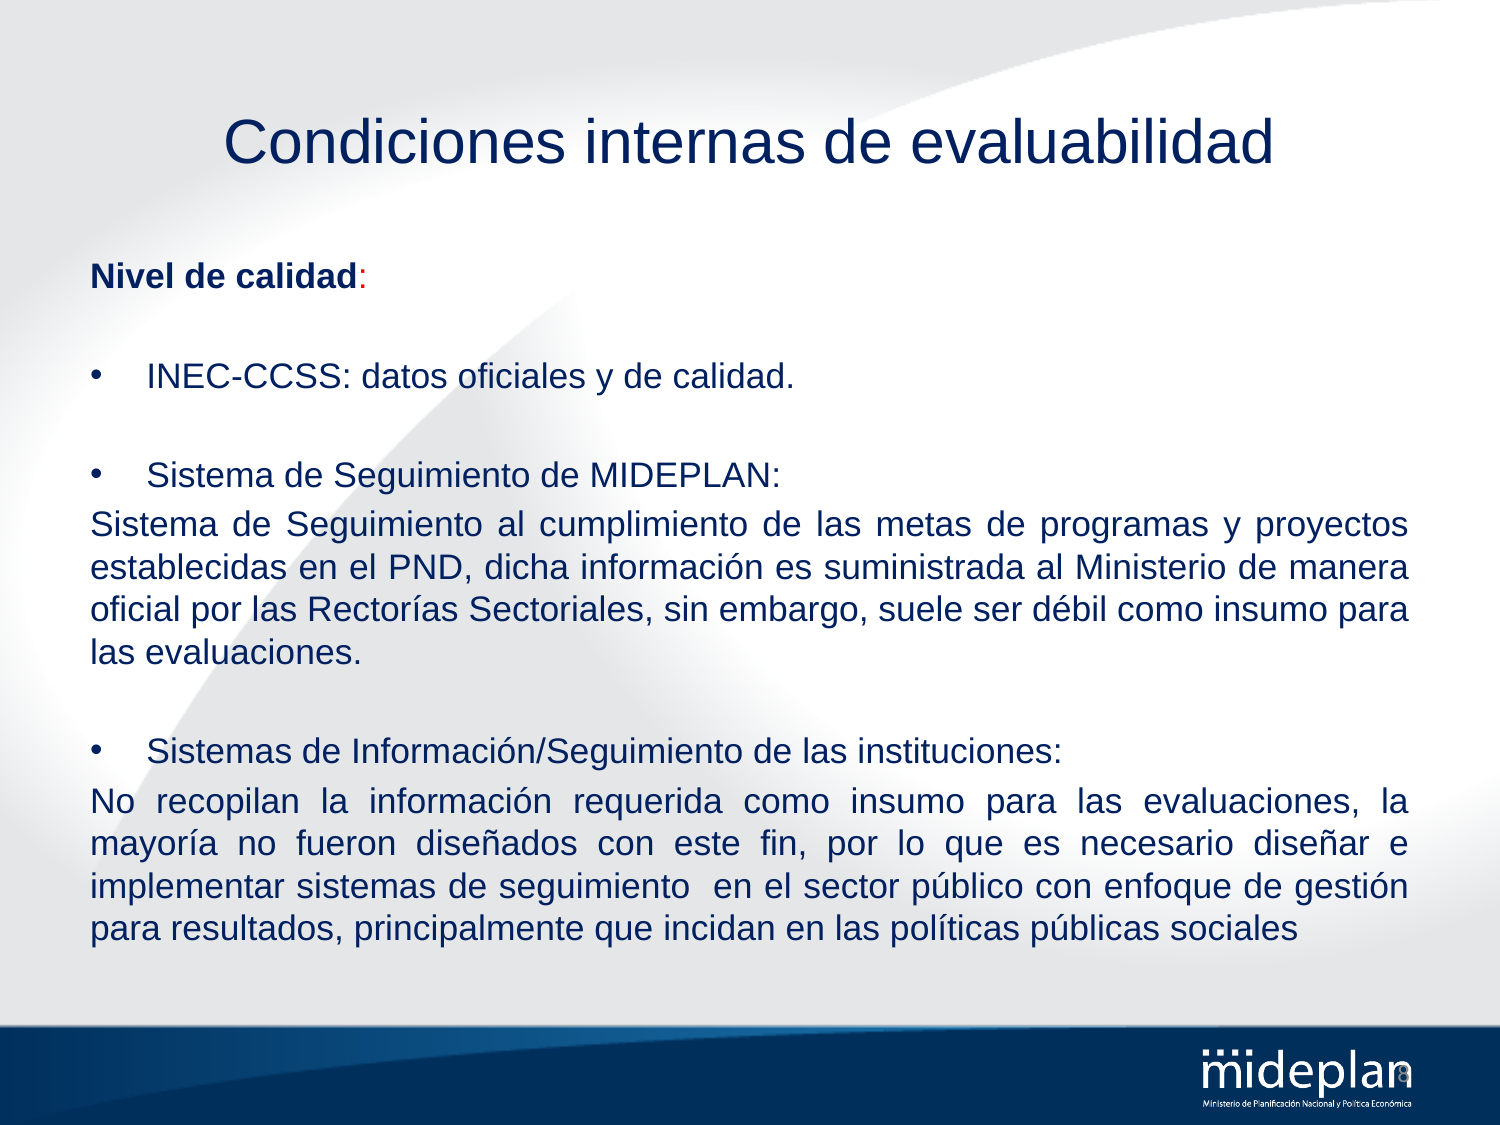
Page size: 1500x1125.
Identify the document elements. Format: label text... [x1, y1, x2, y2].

title Condiciones internas de evaluabilidad [74, 44, 1426, 196]
slide_number 8 [1074, 1042, 1425, 1103]
picture [0, 1011, 1500, 1125]
list Nivel de calidad: INEC-CCSS: datos oficiales y de calidad. Sistema de Seguimiento de MIDEPLAN: Sistema de Seguimiento al cumplimiento de las metas de programas y proyectos establecidas en el PND, dicha información es suministrada al Ministerio de manera oficial por las Rectorías Sectoriales, sin embargo, suele ser débil como insumo para las evaluaciones. Sistemas de Información/Seguimiento de las instituciones: No recopilan la información requerida como insumo para las evaluaciones, la mayoría no fueron diseñados con este fin, por lo que es necesario diseñar e implementar sistemas de seguimiento en el sector público con enfoque de gestión para resultados, principalmente que incidan en las políticas públicas sociales [74, 196, 1426, 1036]
